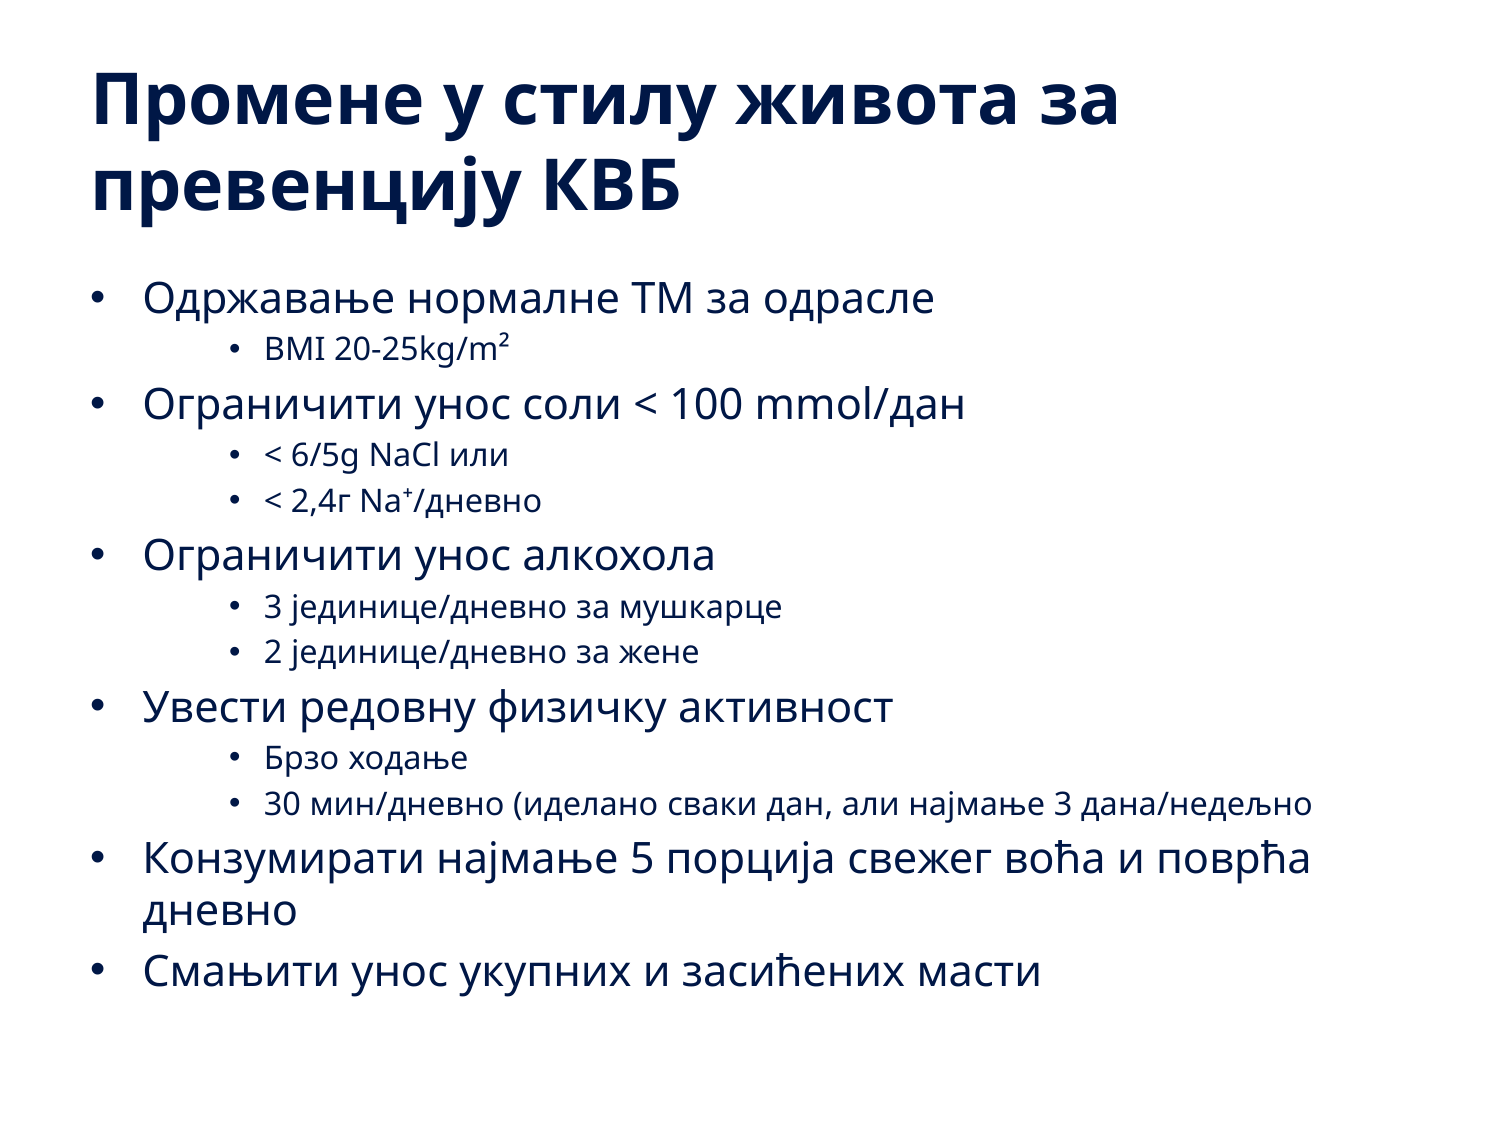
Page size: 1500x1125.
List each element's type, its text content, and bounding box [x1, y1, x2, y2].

title Промене у стилу живота за превенцију КВБ [75, 45, 1425, 233]
list Одржавање нормалне ТМ за одрасле BMI 20-25kg/m² Ограничити унос соли < 100 mmol/дан < 6/5g NaCl или < 2,4г Nа⁺/дневно Ограничити унос алкохола 3 јединице/дневно за мушкарце 2 јединице/дневно за жене Увести редовну физичку активност Брзо ходање 30 мин/дневно (иделано сваки дан, али најмање 3 дана/недељно Конзумирати најмање 5 порција свежег воћа и поврћа дневно Смањити унос укупних и засићених масти [75, 262, 1425, 1005]
